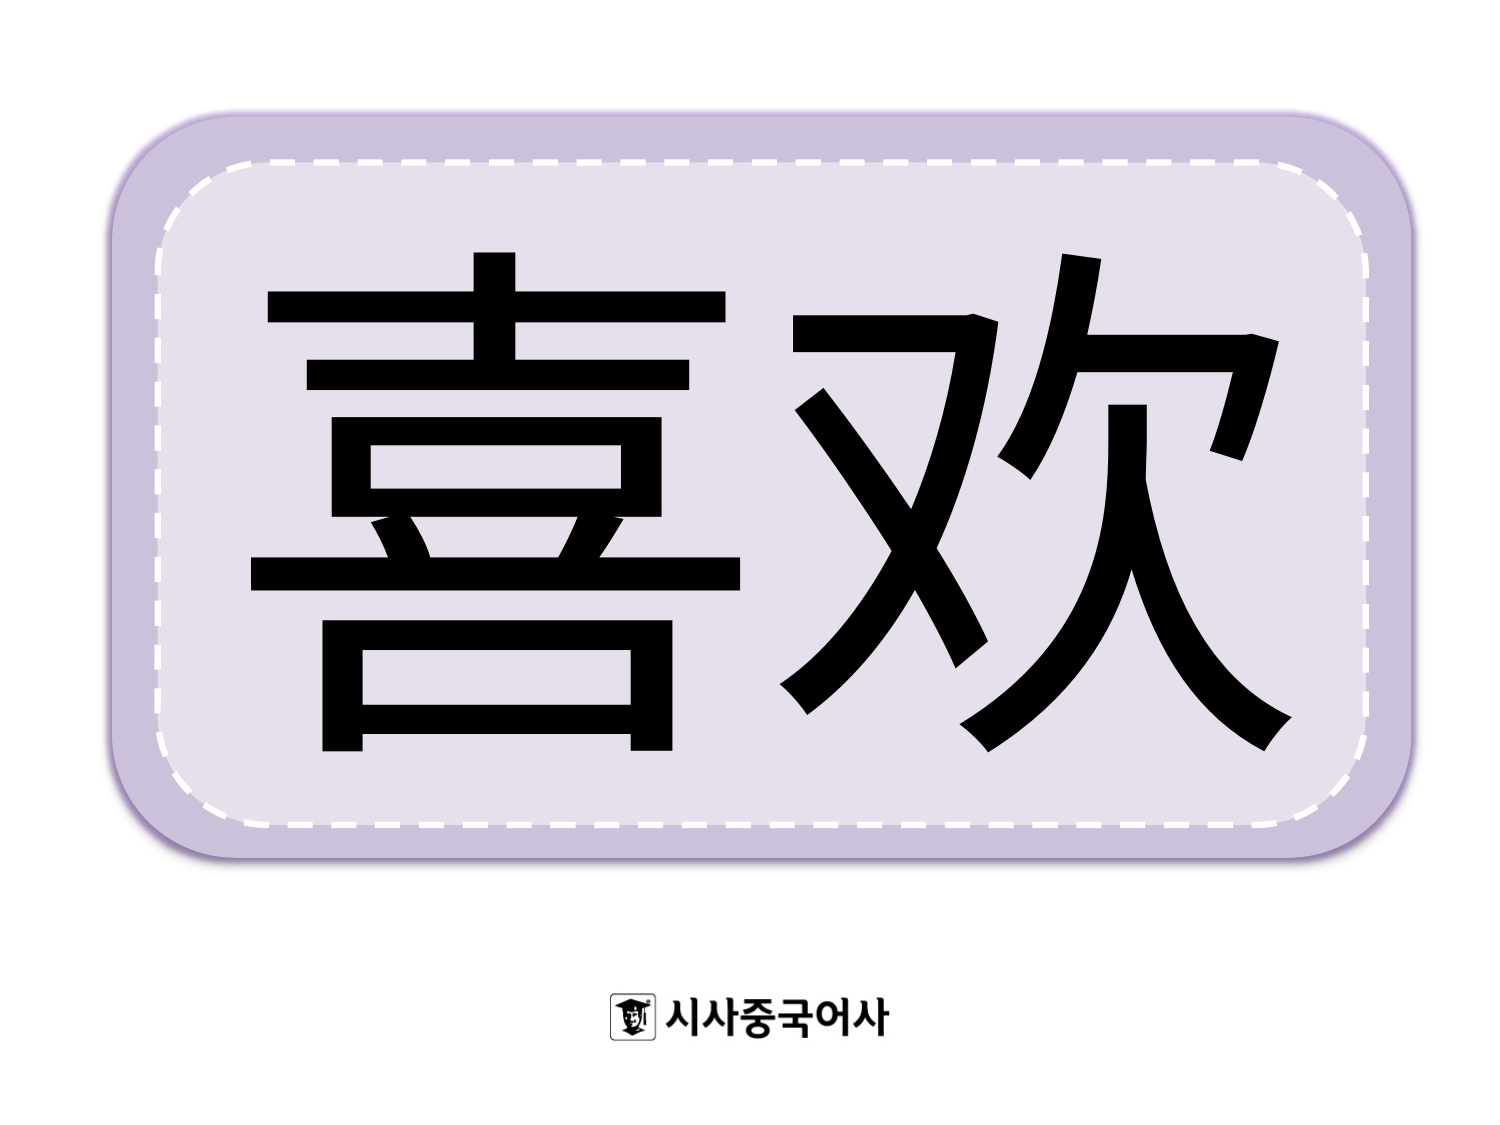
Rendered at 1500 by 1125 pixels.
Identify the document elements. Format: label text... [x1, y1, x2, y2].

text_box 喜欢 [162, 160, 1371, 824]
picture [602, 987, 898, 1047]
